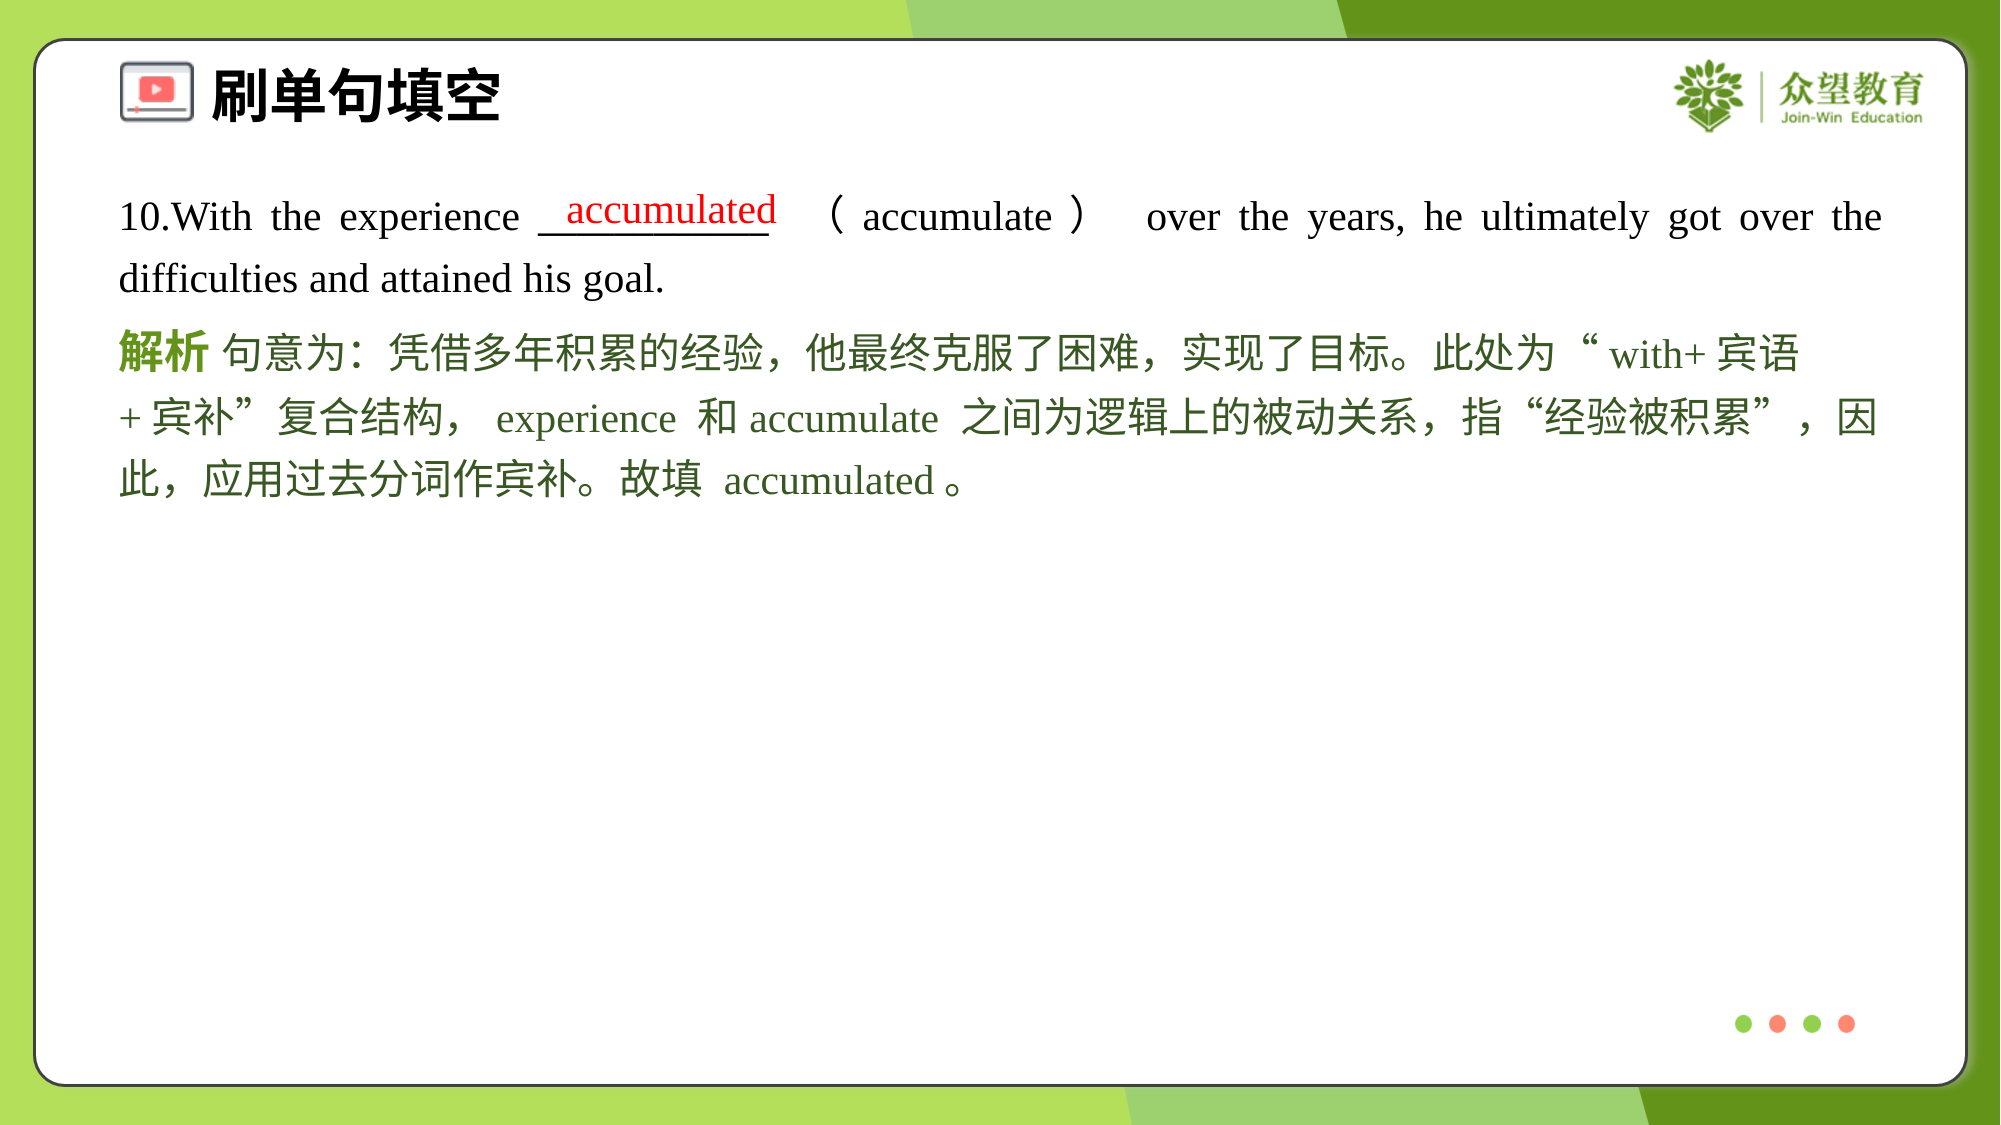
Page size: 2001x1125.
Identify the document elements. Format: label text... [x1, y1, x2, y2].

text_box 10.With the experience ____________ （accumulate） over the years, he ultimately got over the difficulties and attained his goal. [118, 175, 1883, 296]
text_box 解析 句意为：凭借多年积累的经验，他最终克服了困难，实现了目标。此处为“with+宾语+宾补”复合结构，experience 和accumulate 之间为逻辑上的被动关系，指“经验被积累”，因此，应用过去分词作宾补。故填 accumulated。 [118, 309, 1883, 498]
picture [0, 0, 2000, 1125]
text_box accumulated [562, 169, 782, 228]
